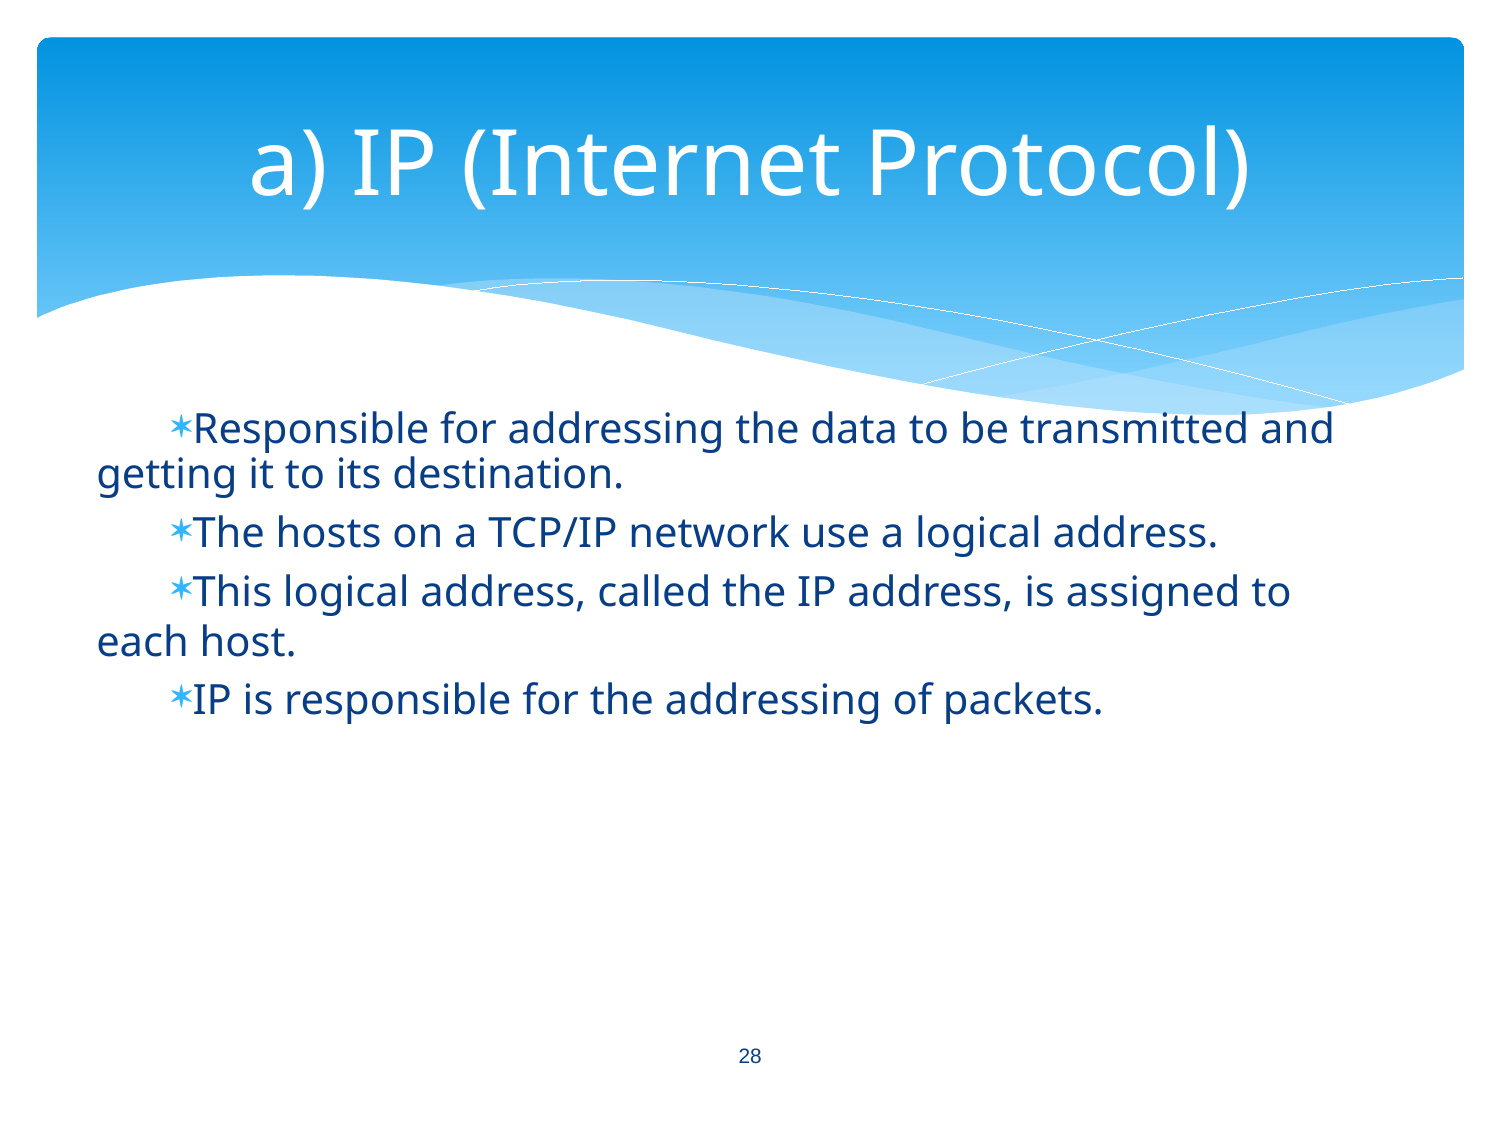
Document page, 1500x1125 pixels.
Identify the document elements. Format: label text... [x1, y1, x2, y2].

list Responsible for addressing the data to be transmitted and getting it to its destination. The hosts on a TCP/IP network use a logical address. This logical address, called the IP address, is assigned to each host. IP is responsible for the addressing of packets. [81, 399, 1390, 1055]
slide_number 28 [654, 1025, 846, 1086]
title a) IP (Internet Protocol) [75, 55, 1425, 261]
